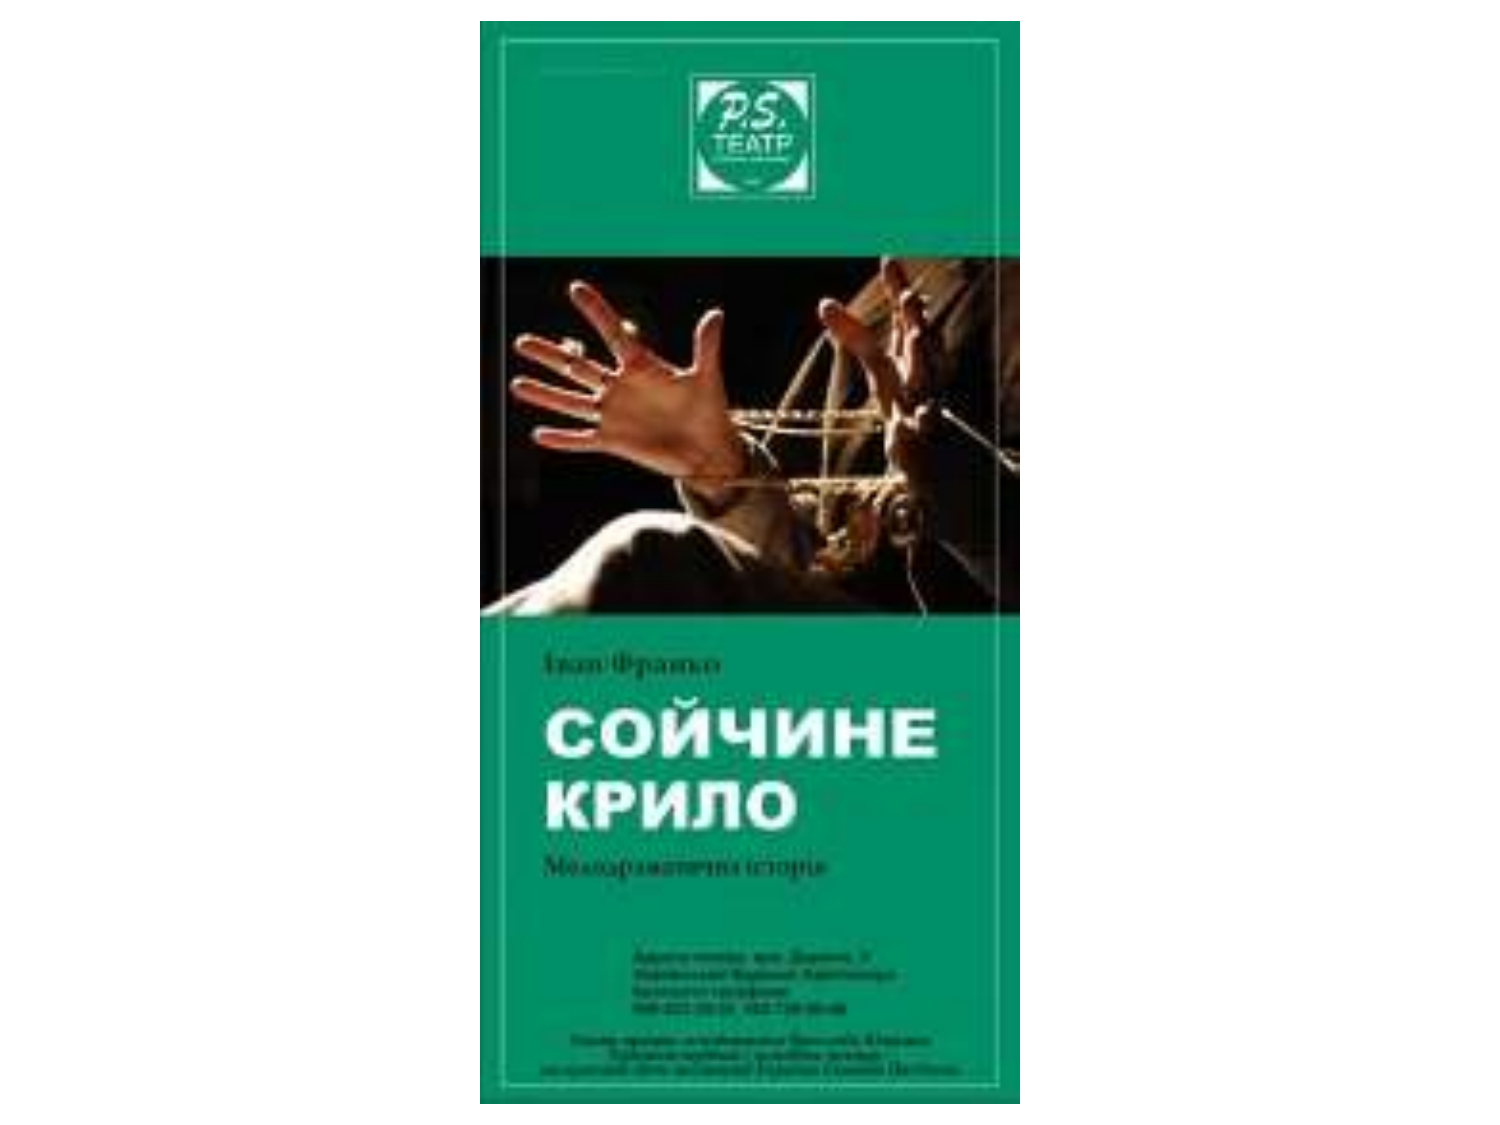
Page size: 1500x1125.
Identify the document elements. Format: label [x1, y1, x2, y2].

picture [480, 21, 1020, 1104]
